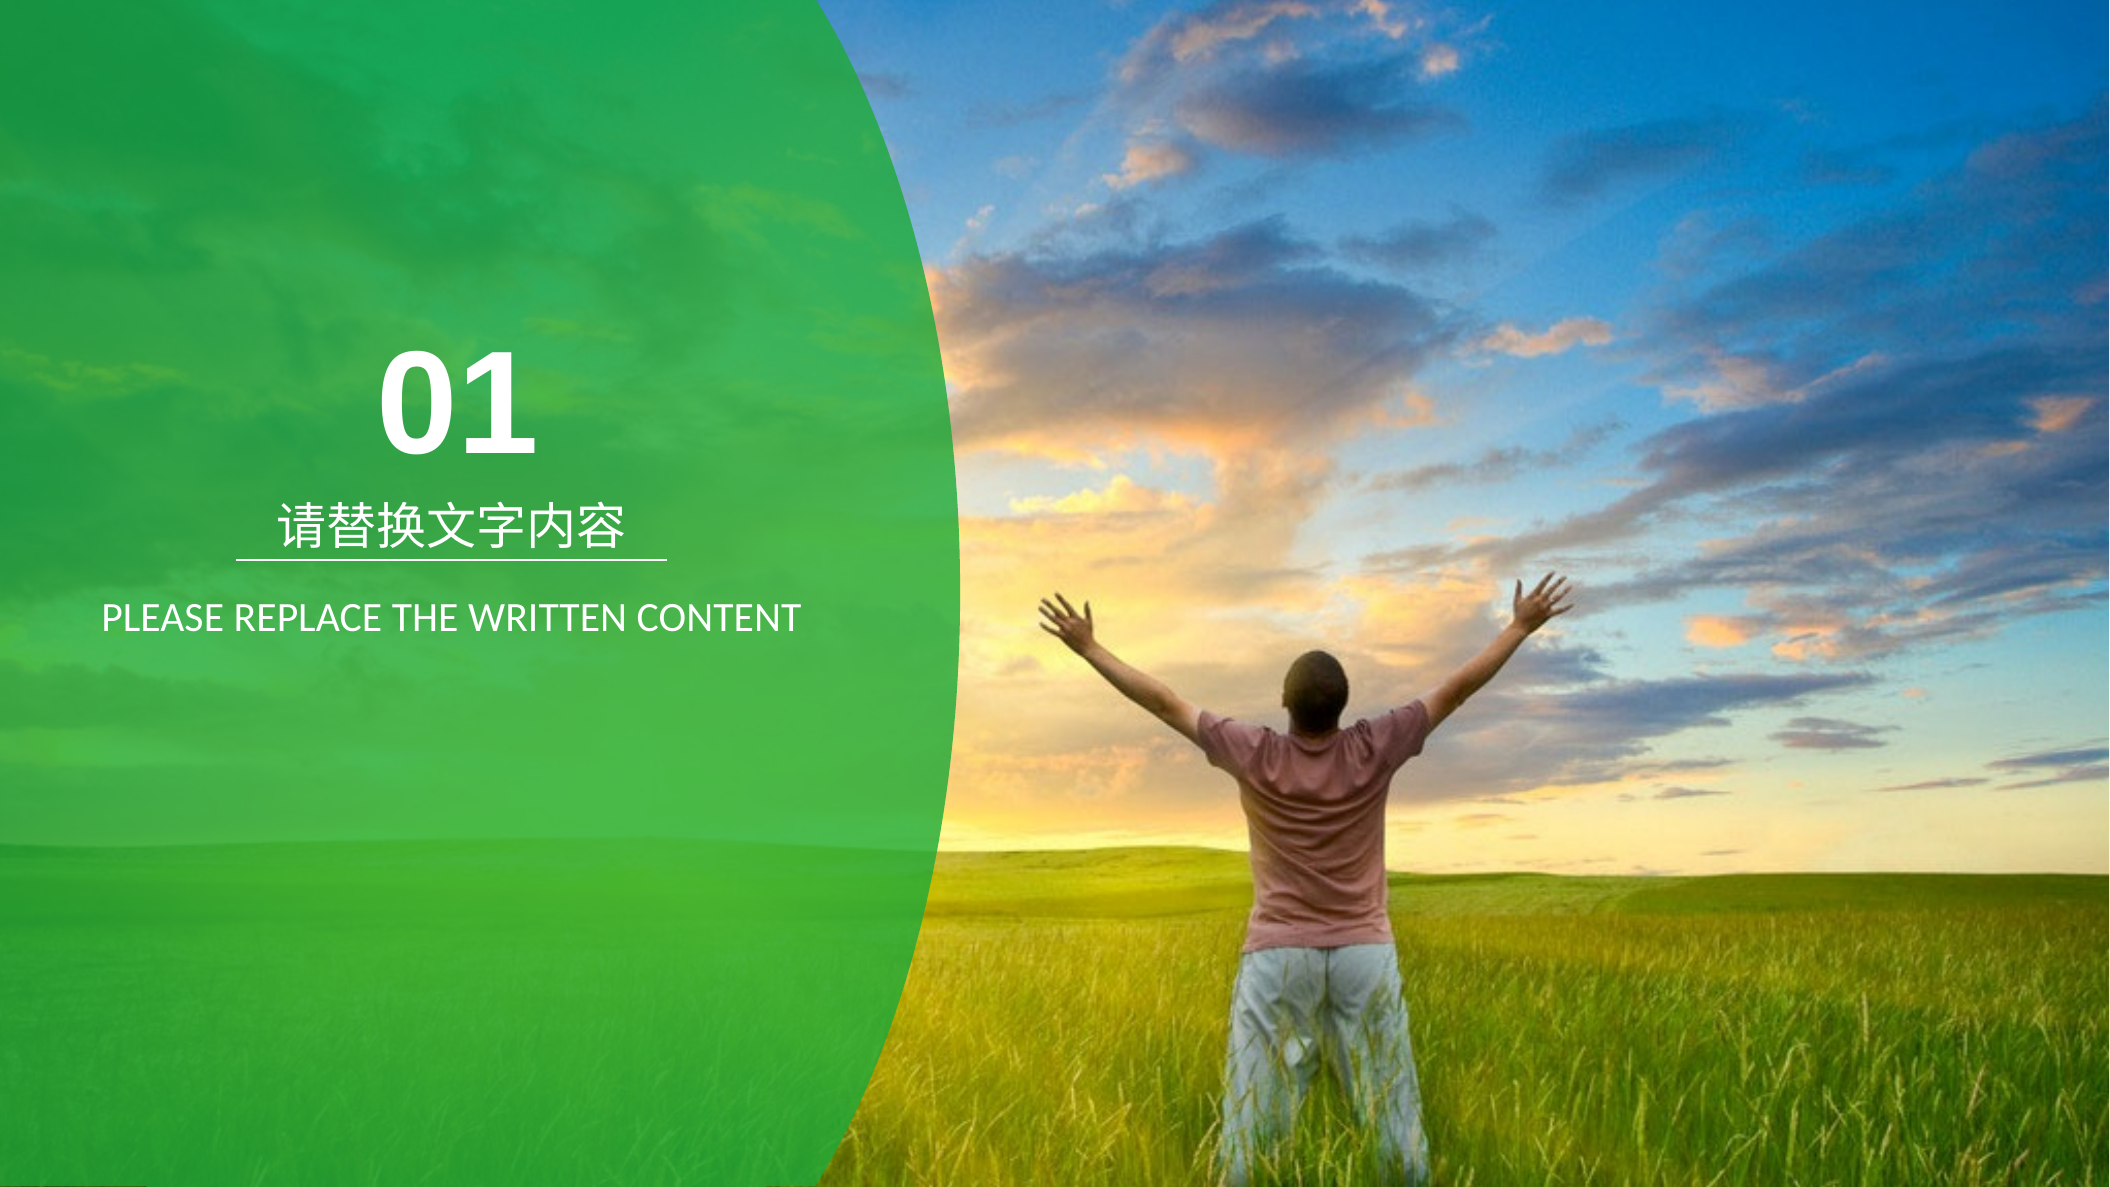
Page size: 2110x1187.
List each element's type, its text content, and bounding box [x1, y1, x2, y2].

text_box Please replace the written content [101, 579, 802, 640]
text_box [0, 0, 962, 1187]
text_box 请替换文字内容 [235, 475, 668, 559]
text_box 01 [376, 307, 585, 484]
text_box [817, 0, 2110, 1187]
